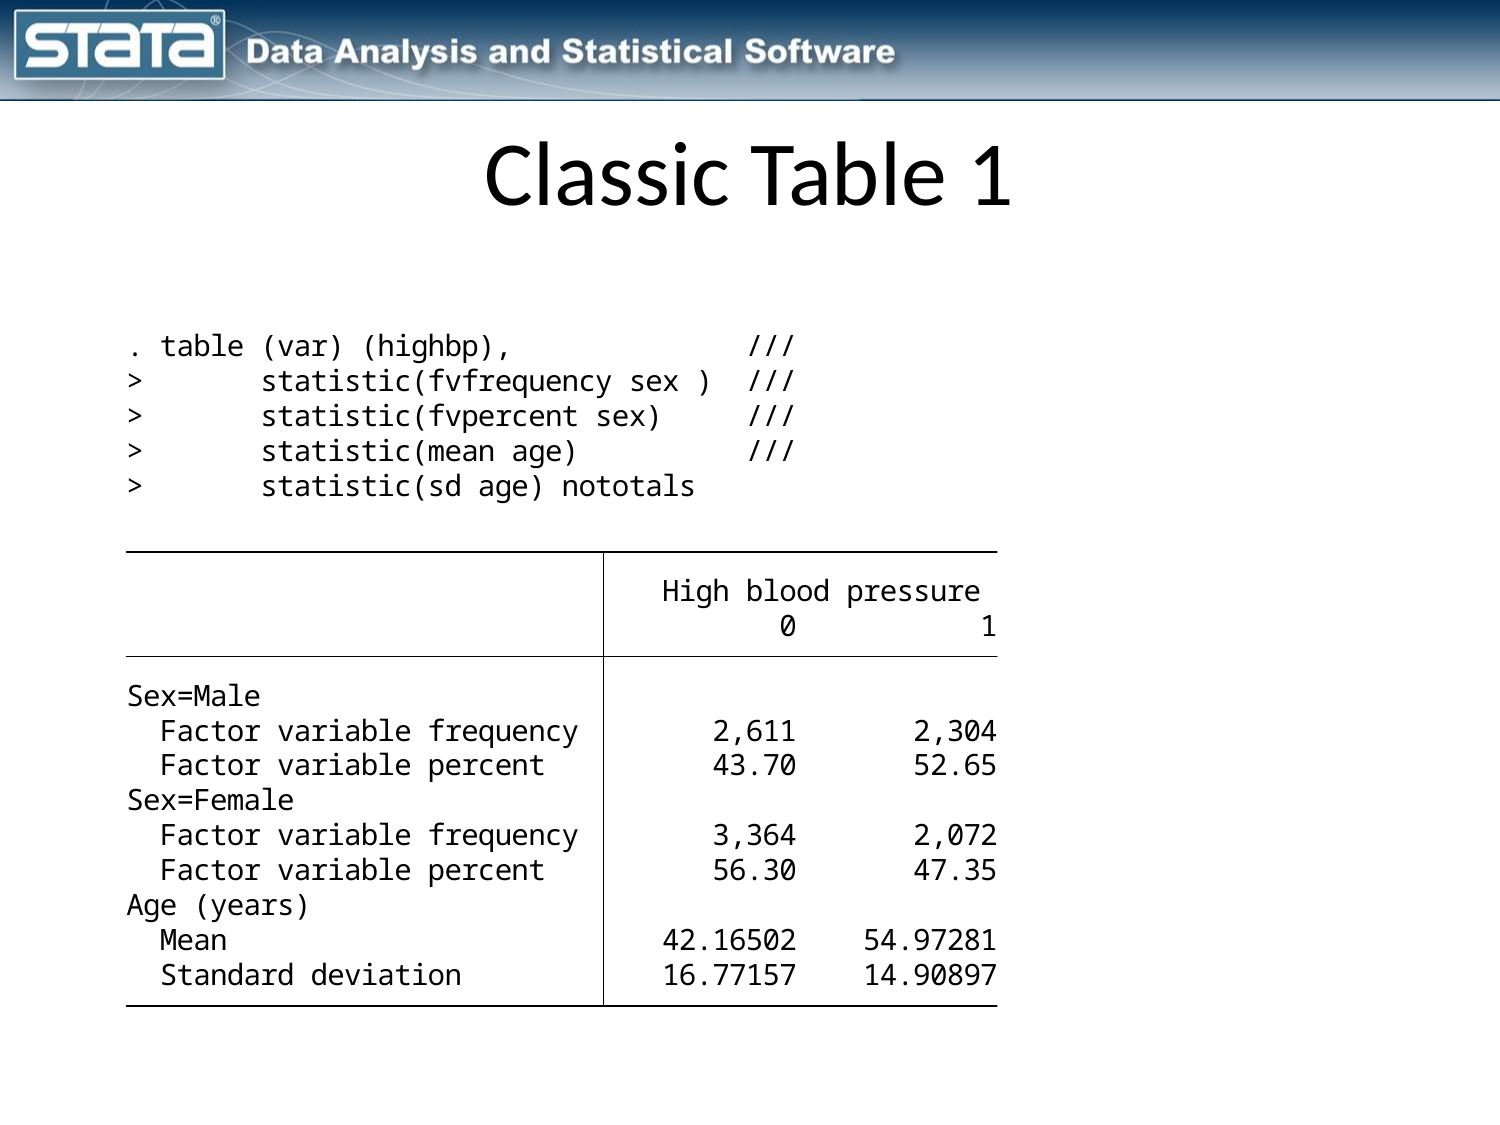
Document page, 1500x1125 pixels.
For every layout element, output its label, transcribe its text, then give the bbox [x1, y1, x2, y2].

picture [112, 306, 1038, 1025]
title Classic Table 1 [0, 108, 1500, 238]
picture [0, 0, 1500, 102]
